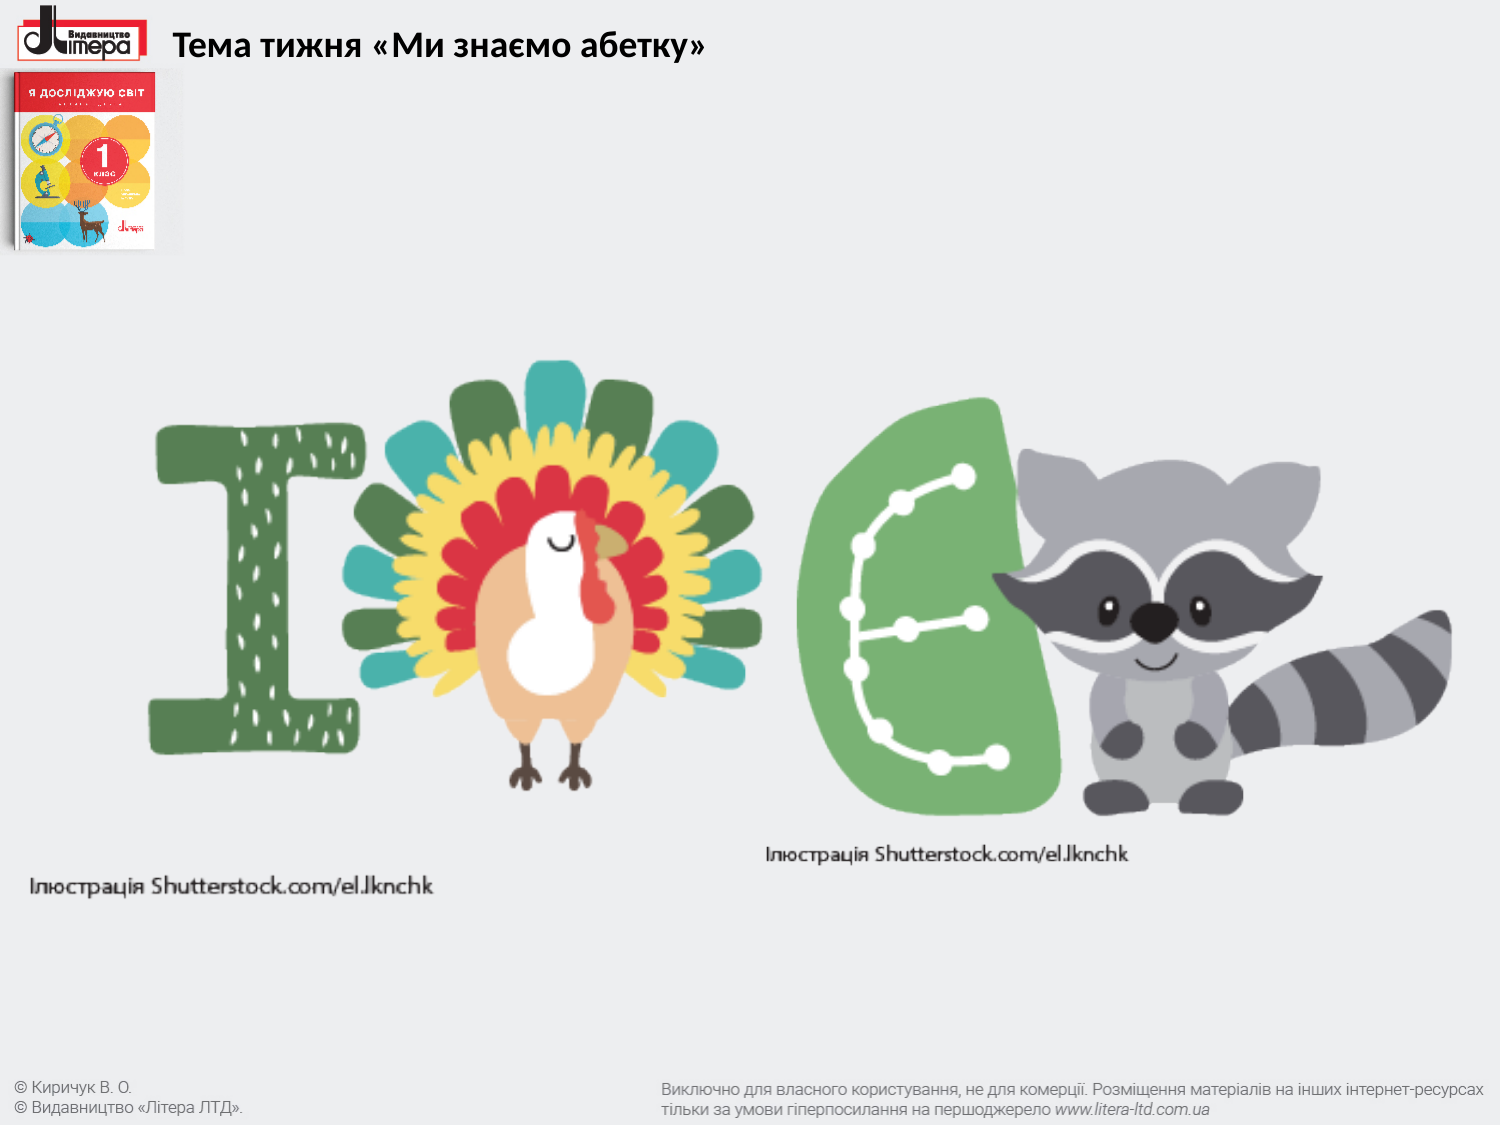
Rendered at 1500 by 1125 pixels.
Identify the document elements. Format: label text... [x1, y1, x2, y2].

picture [0, 0, 1500, 1125]
text_box Тема тижня «Ми знаємо абетку» [158, 12, 916, 73]
